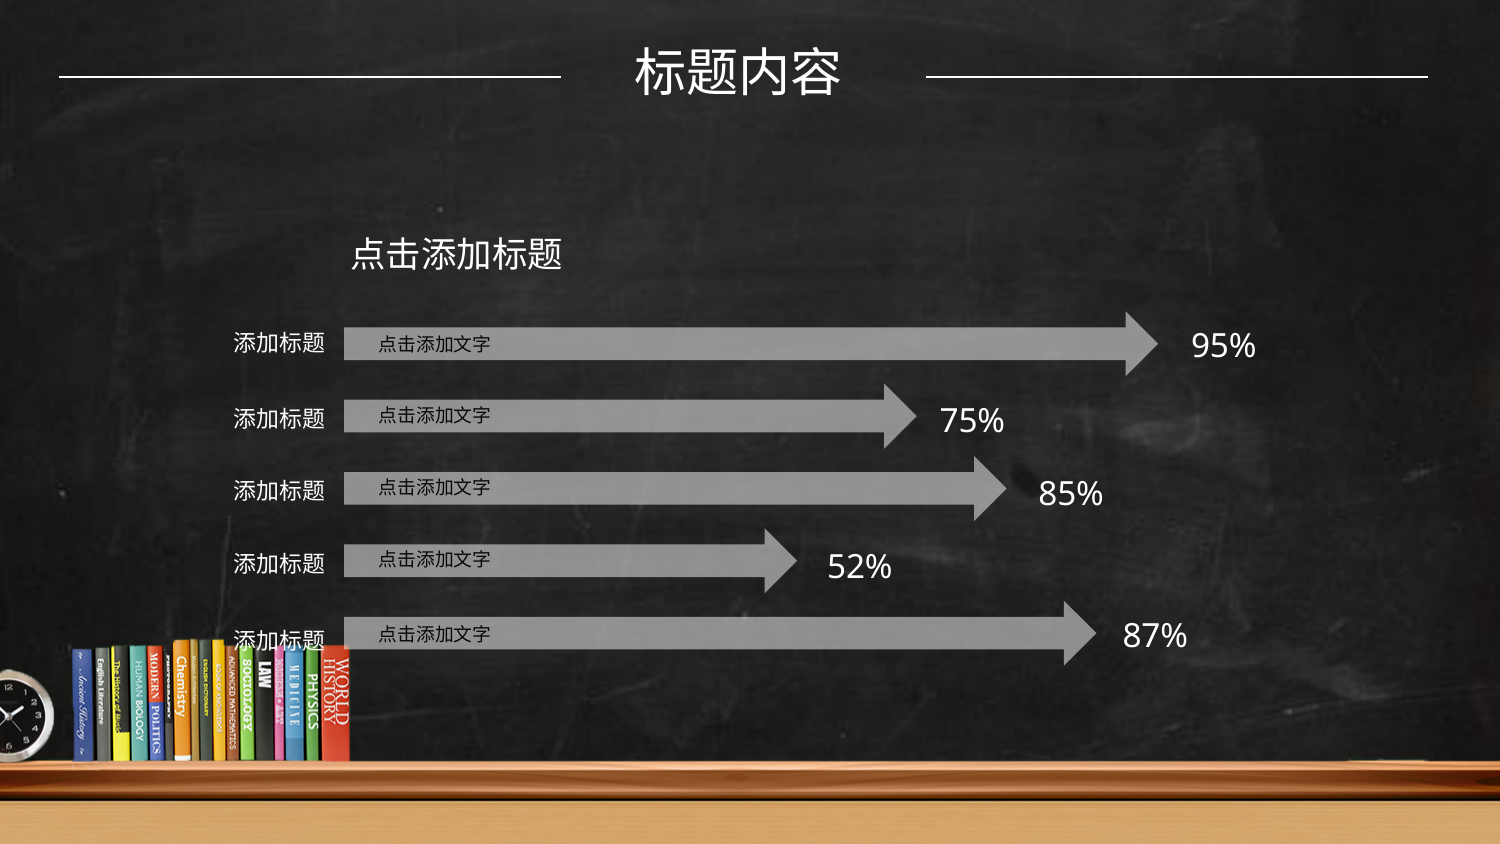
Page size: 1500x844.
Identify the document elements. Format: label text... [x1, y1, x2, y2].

picture [0, 0, 1500, 844]
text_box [218, 600, 1225, 666]
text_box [218, 455, 1122, 522]
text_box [218, 527, 911, 594]
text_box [218, 310, 1275, 377]
text_box 点击添加标题 [337, 225, 576, 281]
text_box 标题内容 [608, 32, 868, 110]
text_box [218, 383, 1023, 449]
